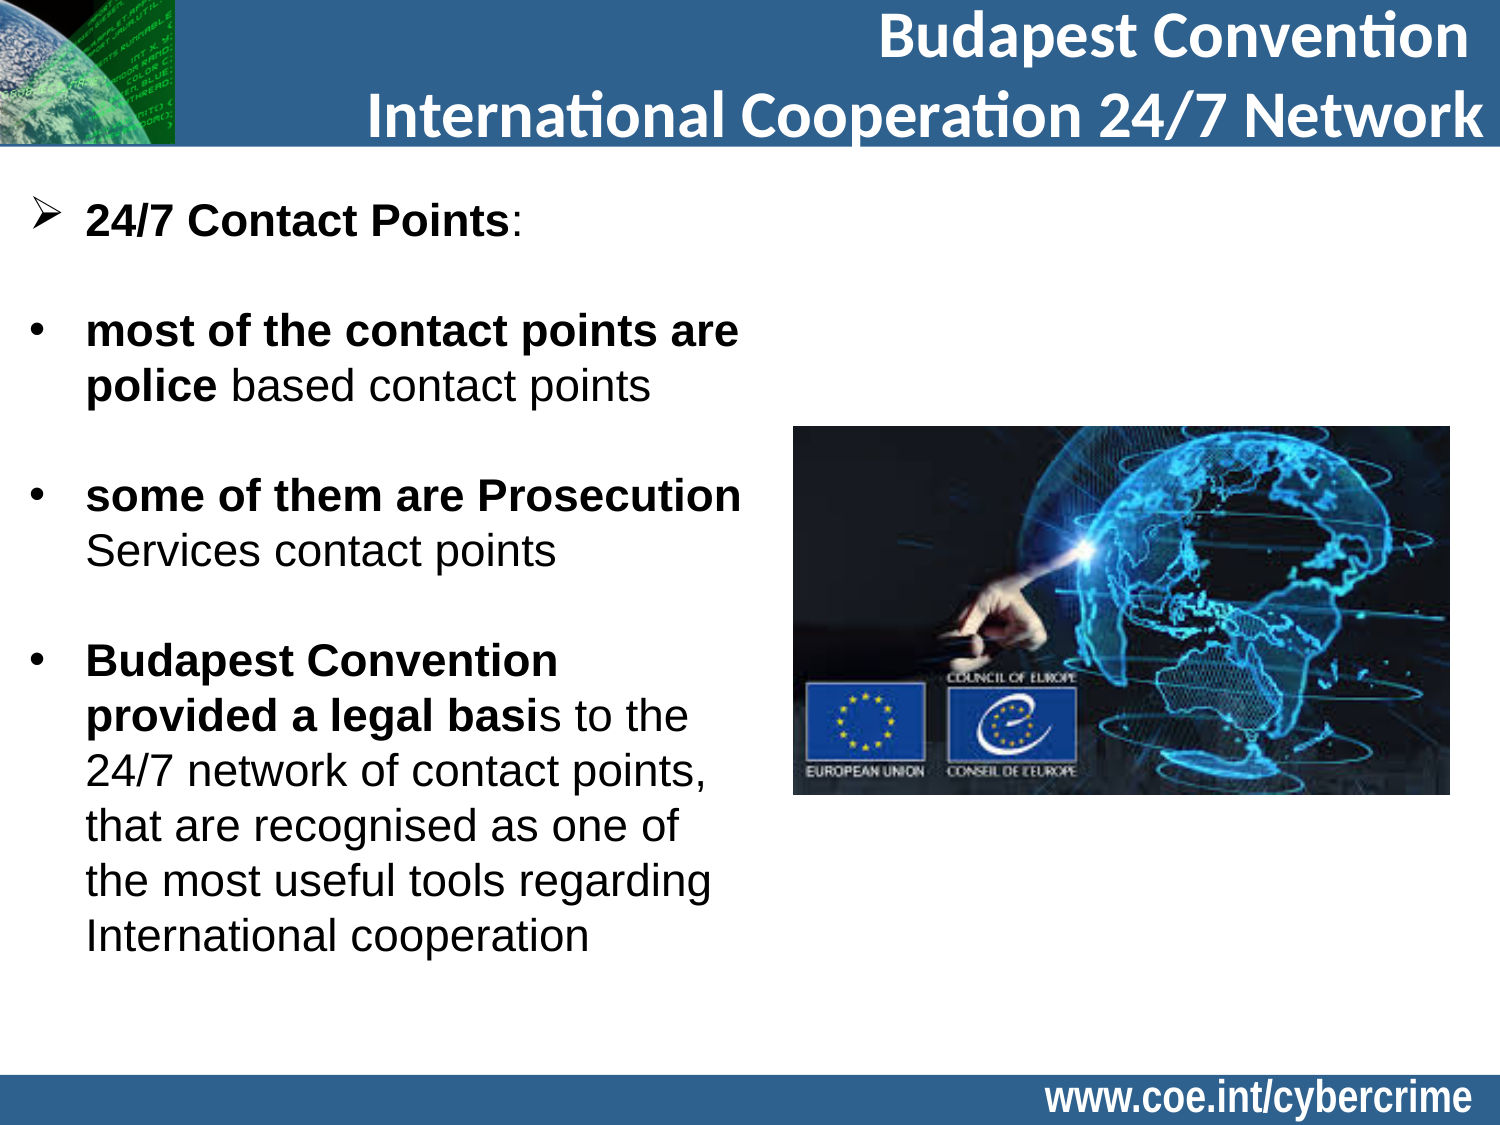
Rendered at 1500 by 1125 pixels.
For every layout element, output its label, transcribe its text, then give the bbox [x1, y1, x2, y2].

picture [0, 0, 175, 144]
text_box Budapest Convention International Cooperation 24/7 Network [177, 0, 1500, 149]
text_box www.coe.int/cybercrime [1030, 1059, 1500, 1125]
picture [792, 426, 1451, 795]
text_box 24/7 Contact Points: most of the contact points are police based contact points some of them are Prosecution Services contact points Budapest Convention provided a legal basis to the 24/7 network of contact points, that are recognised as one of the most useful tools regarding International cooperation [14, 183, 765, 969]
text_box [0, 1073, 1030, 1125]
